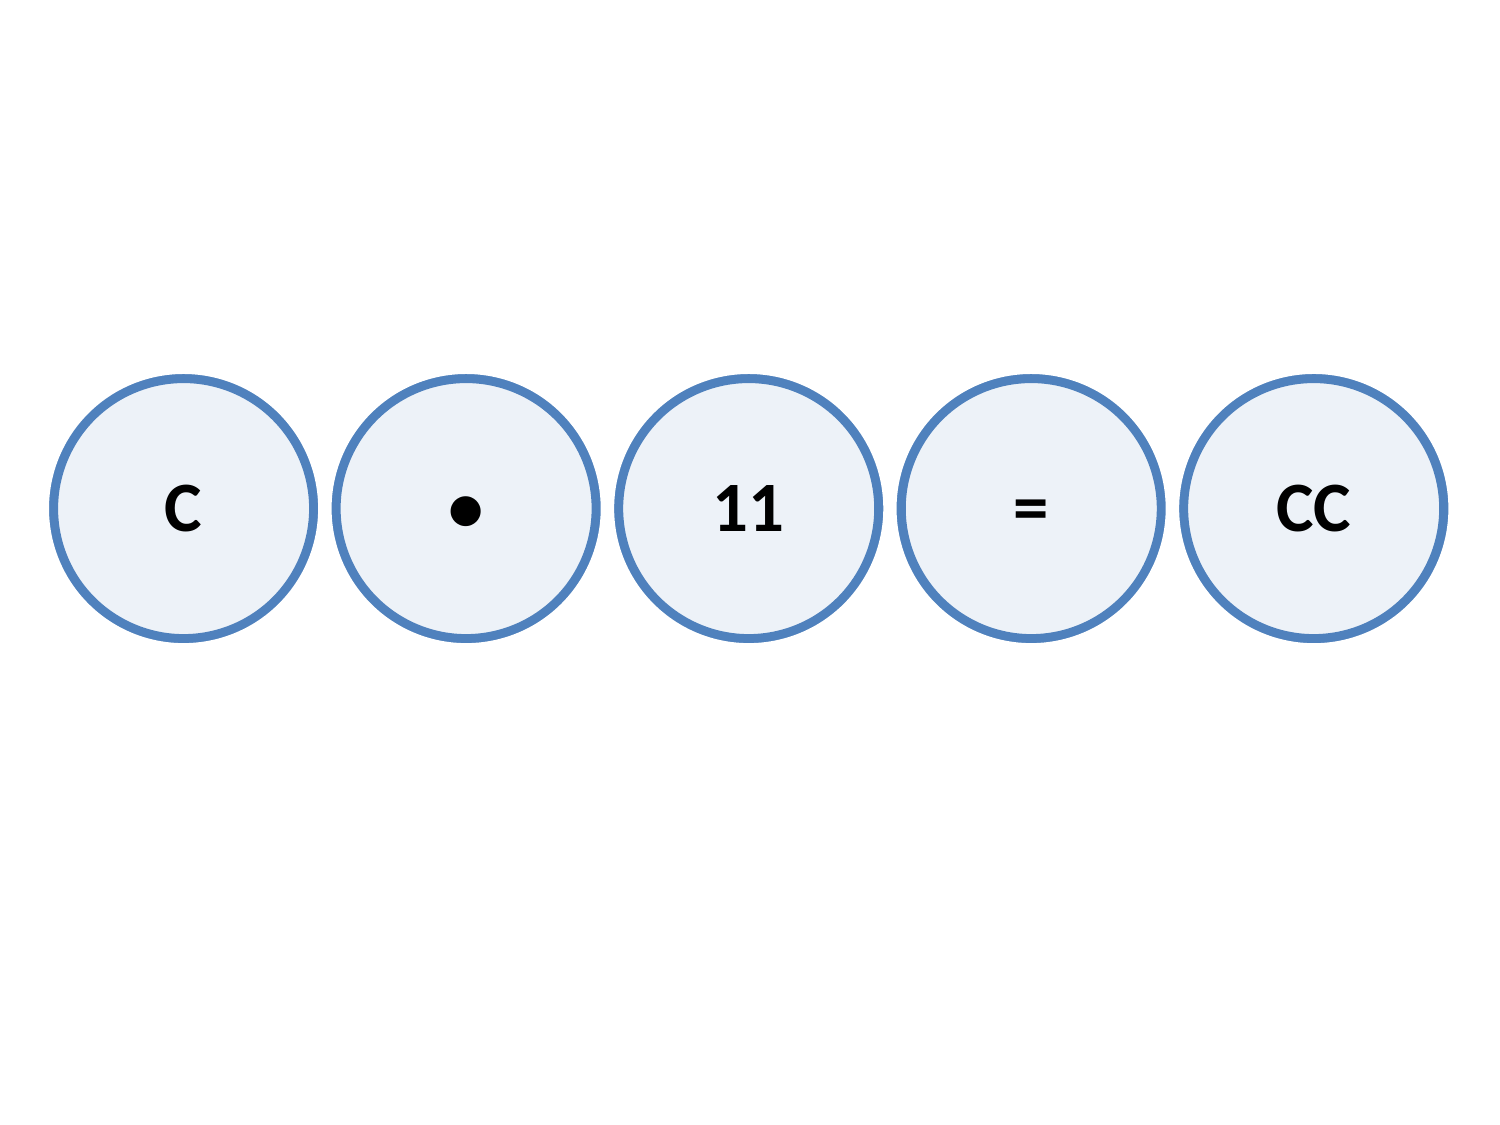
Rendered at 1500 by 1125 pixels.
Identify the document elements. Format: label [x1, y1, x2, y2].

text_box [0, 268, 1471, 749]
